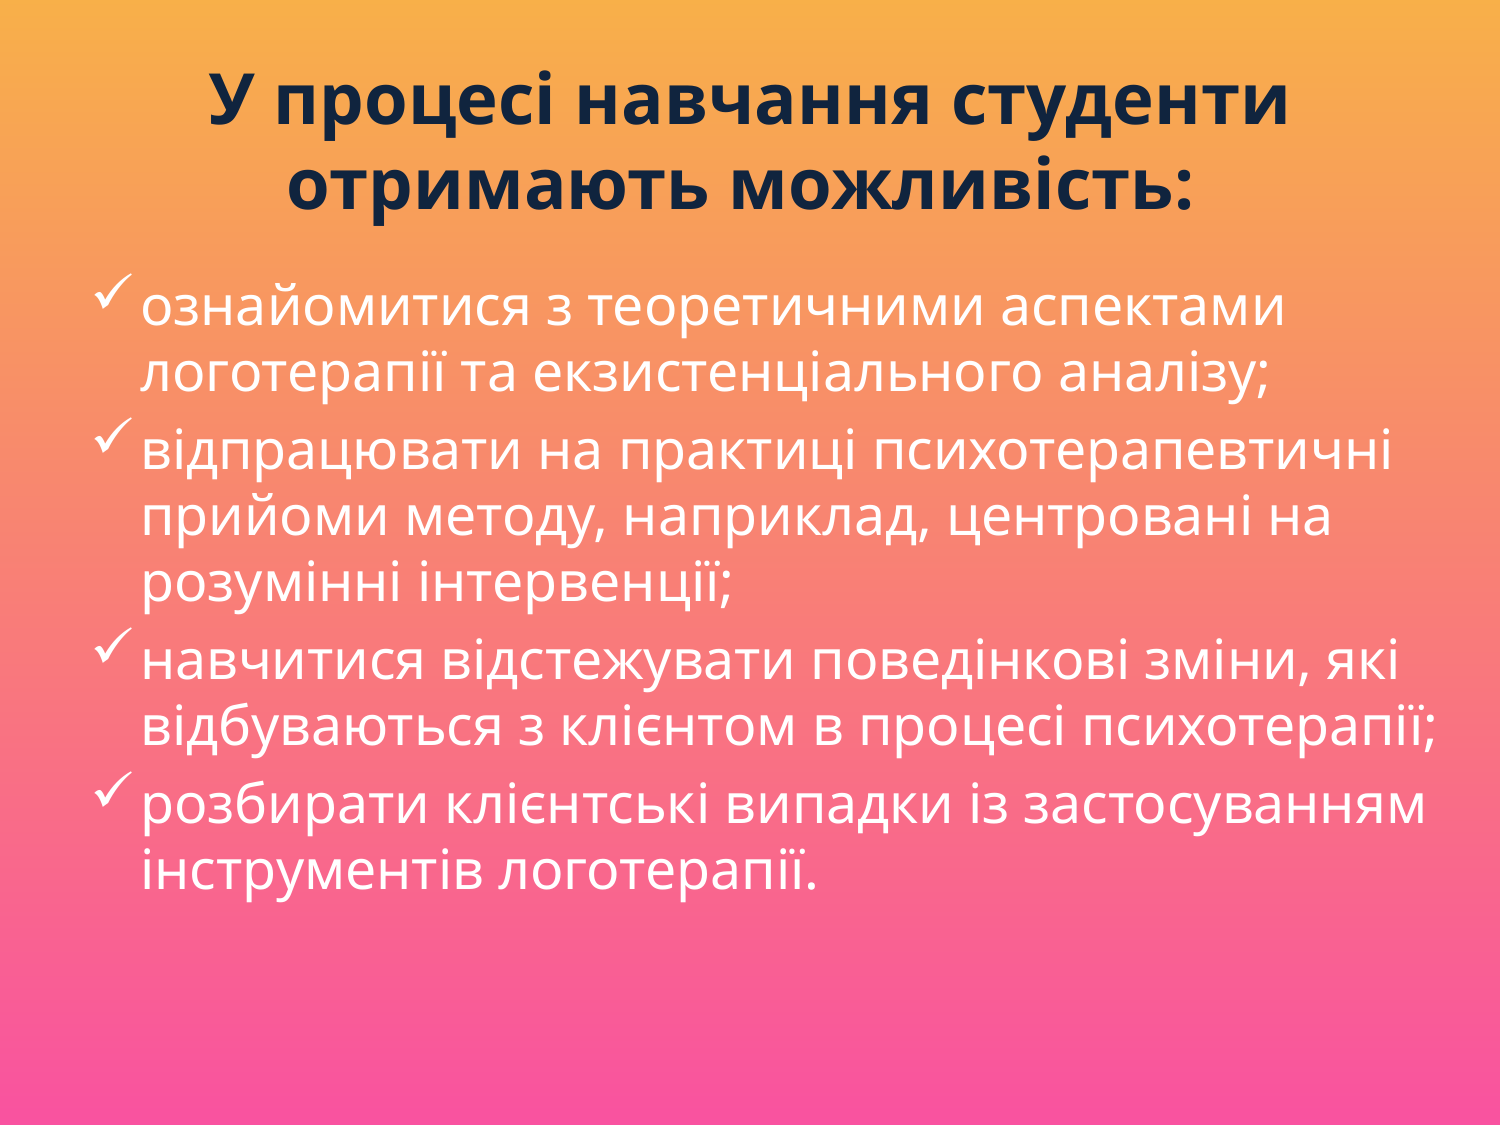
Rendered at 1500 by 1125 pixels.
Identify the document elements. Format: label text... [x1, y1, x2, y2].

list ознайомитися з теоретичними аспектами логотерапії та екзистенціального аналізу; відпрацювати на практиці психотерапевтичні прийоми методу, наприклад, центровані на розумінні інтервенції; навчитися відстежувати поведінкові зміни, які відбуваються з клієнтом в процесі психотерапії; розбирати клієнтські випадки із застосуванням інструментів логотерапії. [75, 262, 1483, 1005]
title У процесі навчання студенти отримають можливість: [75, 45, 1425, 233]
